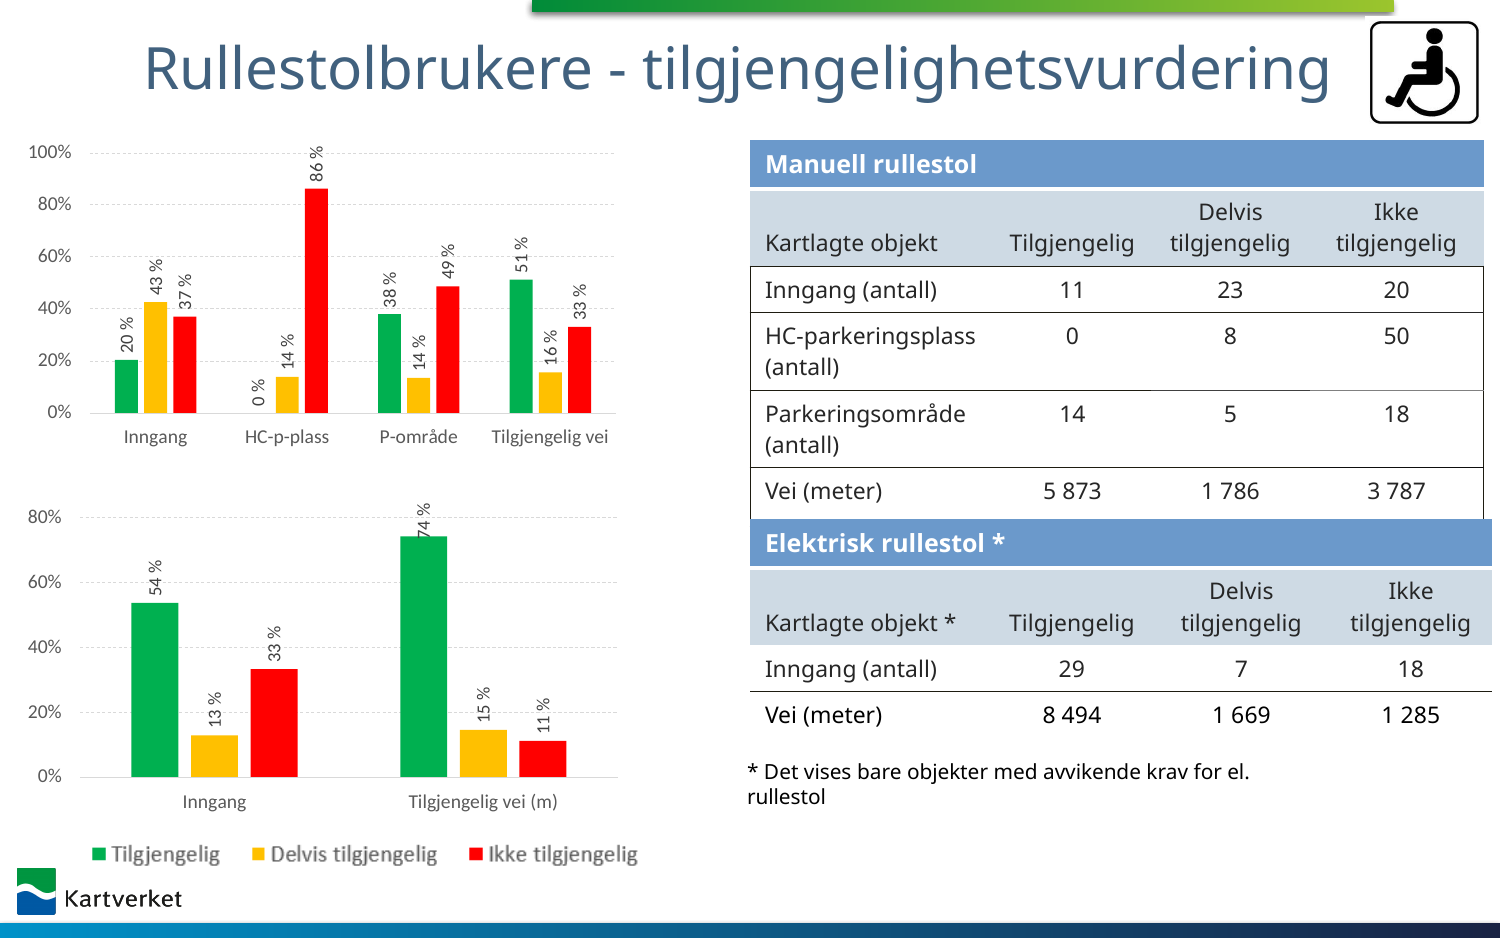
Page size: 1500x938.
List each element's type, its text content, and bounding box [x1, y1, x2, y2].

table_cell Kartlagte objekt * [750, 570, 991, 645]
table_cell 14 [994, 391, 1151, 467]
table_cell 18 [1330, 645, 1492, 691]
table_cell Tilgjengelig [991, 570, 1153, 645]
table_cell 1 285 [1330, 692, 1492, 738]
table_cell 7 [1153, 645, 1330, 691]
table_cell 0 [994, 313, 1151, 390]
text_box * Det vises bare objekter med avvikende krav for el. rullestol [732, 751, 1317, 816]
table_cell Inngang (antall) [751, 267, 994, 312]
table_cell 5 [1151, 391, 1310, 467]
table_cell HC-parkeringsplass (antall) [751, 313, 994, 390]
table_cell 18 [1310, 391, 1483, 467]
table_cell Vei (meter) [751, 468, 994, 519]
table_cell Vei (meter) [750, 692, 991, 738]
table_cell Delvis tilgjengelig [1151, 191, 1310, 266]
table_cell Inngang (antall) [750, 645, 991, 691]
table_cell Ikke tilgjengelig [1330, 570, 1492, 645]
table_cell 20 [1310, 267, 1483, 312]
table_cell Tilgjengelig [994, 191, 1151, 266]
picture [20, 135, 629, 457]
table_cell 29 [991, 645, 1153, 691]
table_cell 8 [1151, 313, 1310, 390]
picture [1365, 16, 1484, 129]
table_cell 8 494 [991, 692, 1153, 738]
table_cell Ikke tilgjengelig [1310, 191, 1484, 266]
table_cell 5 873 [994, 468, 1151, 519]
table_cell 3 787 [1310, 468, 1483, 519]
table_cell 11 [994, 267, 1151, 312]
table_cell 1 669 [1153, 692, 1330, 738]
picture [20, 499, 630, 822]
table_header Manuell rullestol [750, 140, 1484, 187]
table_cell 1 786 [1151, 468, 1310, 519]
table_cell Kartlagte objekt [750, 191, 994, 266]
table_cell 23 [1151, 267, 1310, 312]
table_cell Delvis tilgjengelig [1153, 570, 1330, 645]
text_box Rullestolbrukere - tilgjengelighetsvurdering [39, 12, 1348, 109]
table_cell 50 [1310, 313, 1483, 390]
table_header Elektrisk rullestol * [750, 519, 1492, 566]
table_cell Parkeringsområde (antall) [751, 391, 994, 467]
picture [86, 838, 643, 870]
